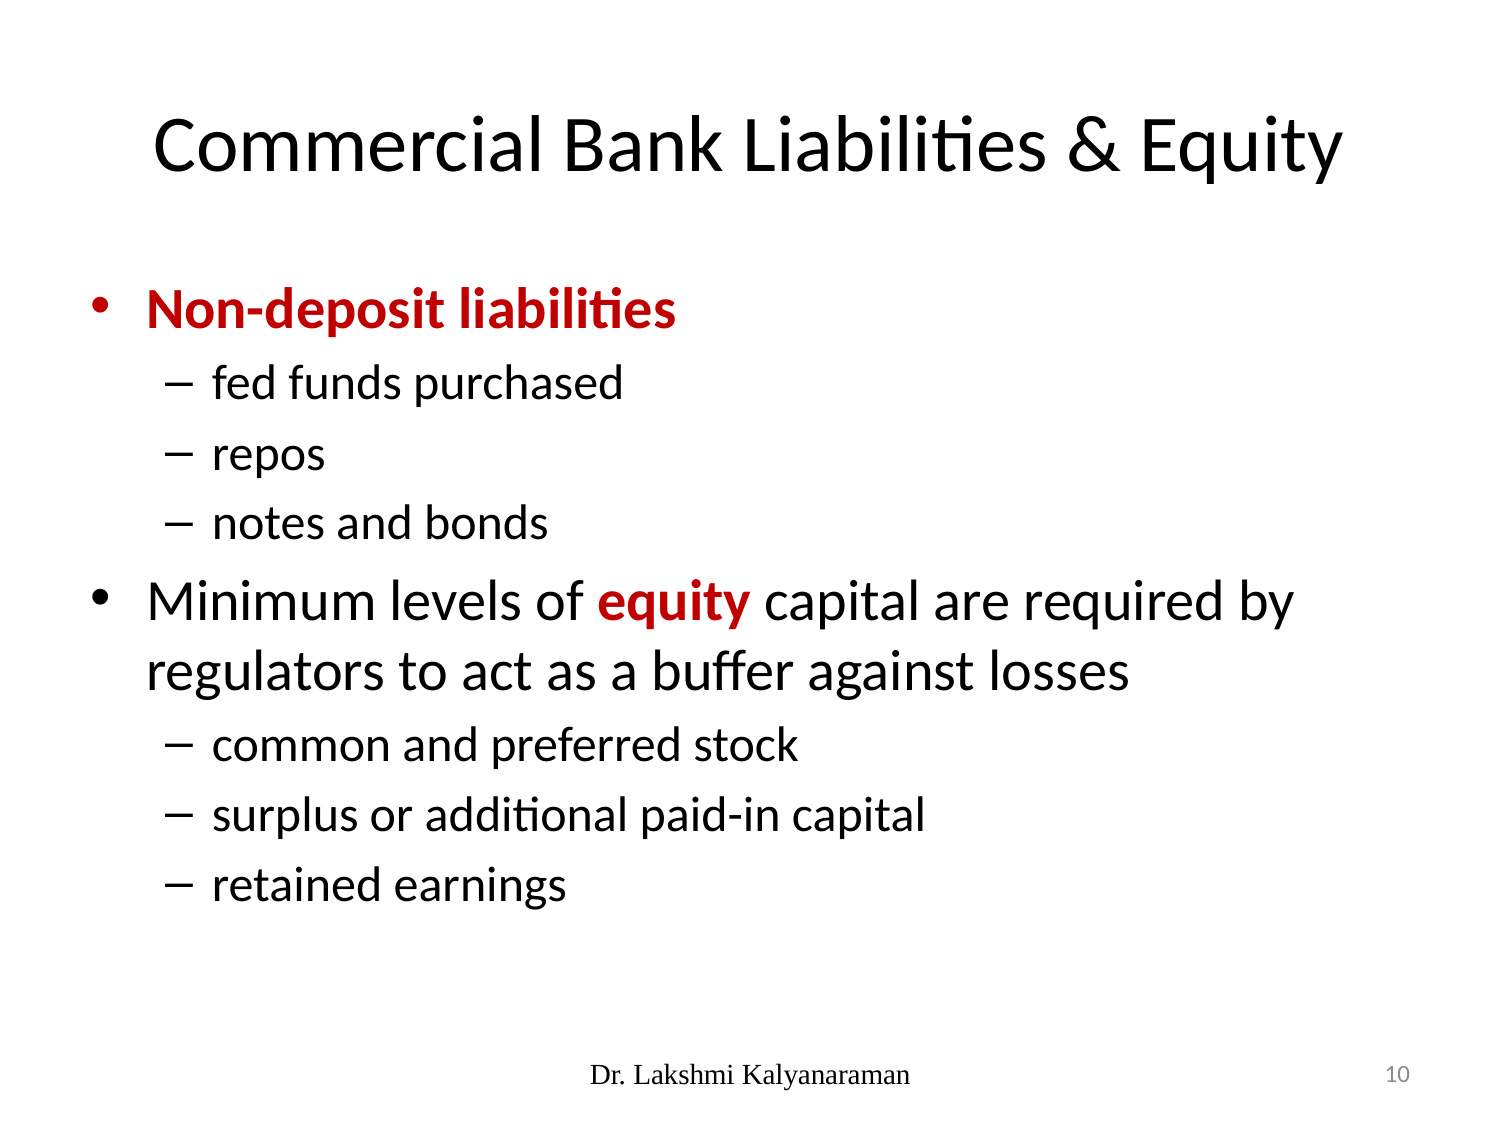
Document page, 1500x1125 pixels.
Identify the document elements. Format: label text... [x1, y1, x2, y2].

slide_number 10 [1074, 1042, 1425, 1103]
list Non-deposit liabilities fed funds purchased repos notes and bonds Minimum levels of equity capital are required by regulators to act as a buffer against losses common and preferred stock surplus or additional paid-in capital retained earnings [75, 262, 1425, 1005]
footer Dr. Lakshmi Kalyanaraman [512, 1042, 988, 1103]
title Commercial Bank Liabilities & Equity [75, 45, 1425, 233]
